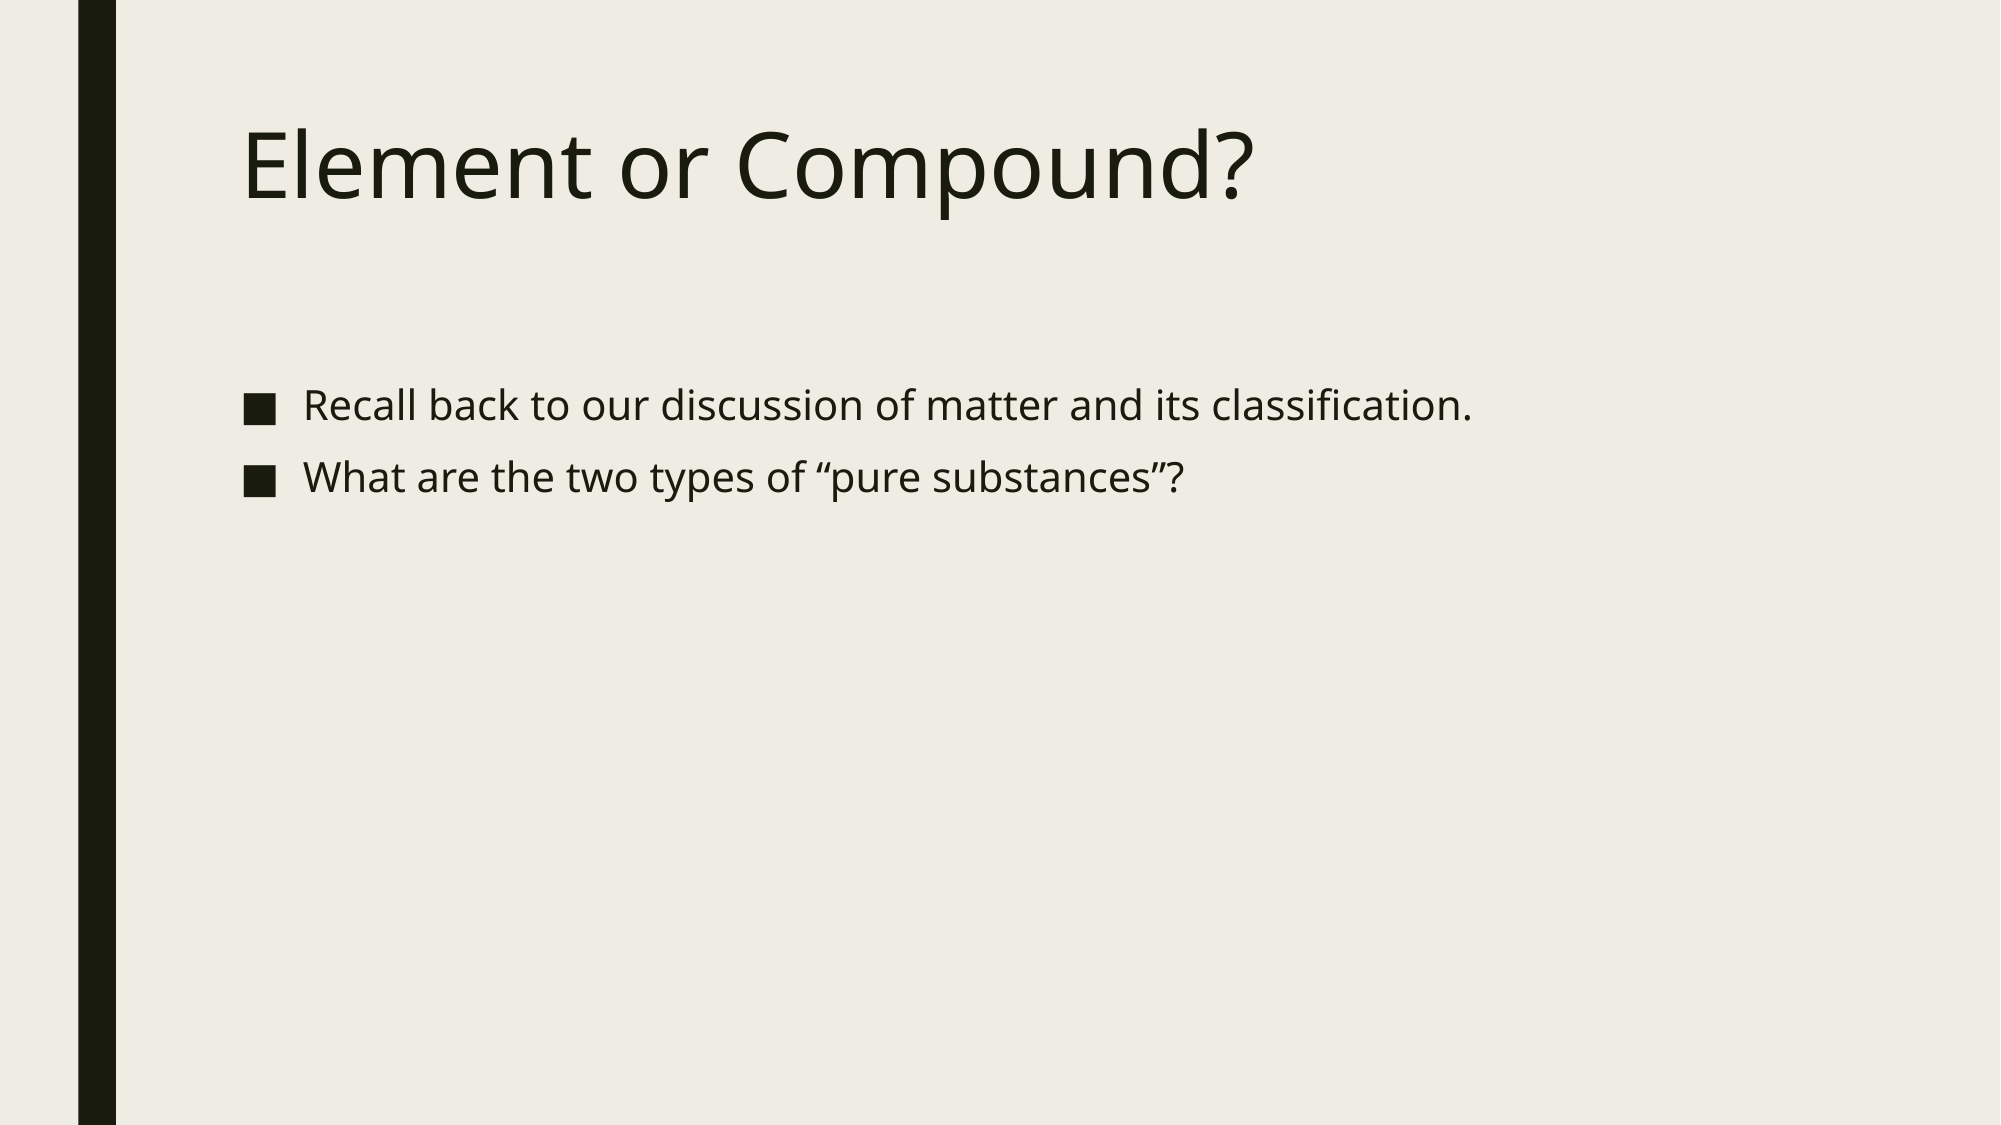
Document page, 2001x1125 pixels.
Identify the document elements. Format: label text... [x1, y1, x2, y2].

title Element or Compound? [225, 112, 1800, 357]
list Recall back to our discussion of matter and its classification. What are the two types of “pure substances”? [225, 375, 1800, 963]
